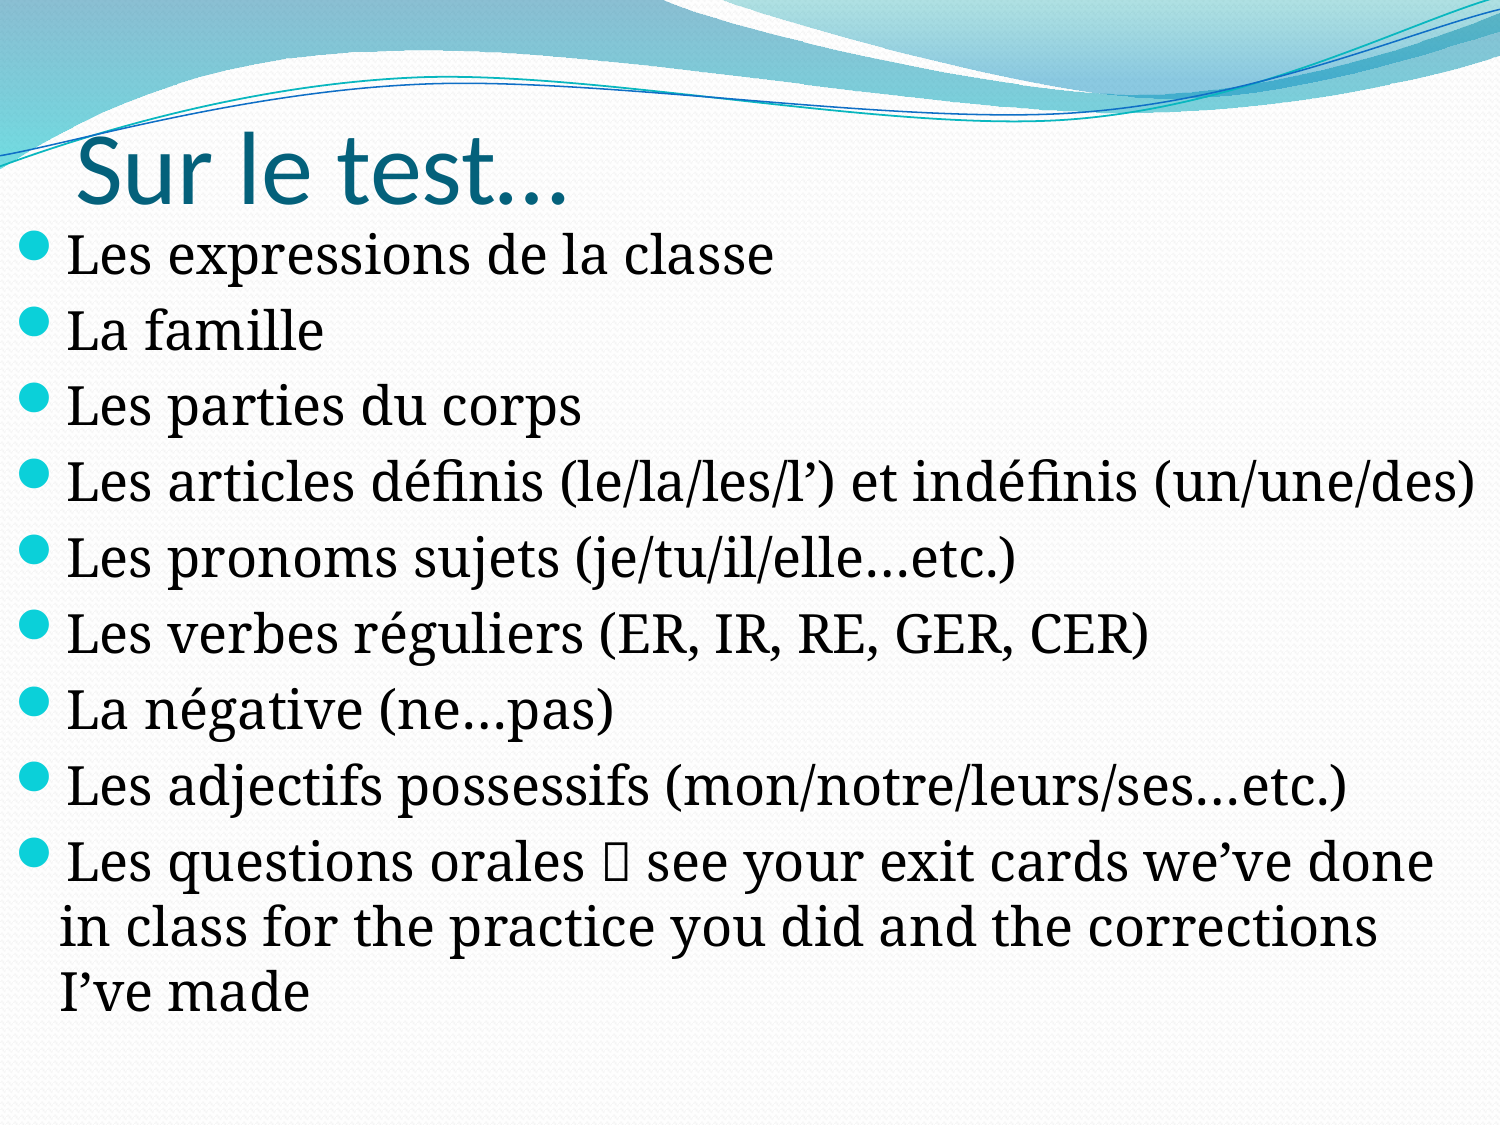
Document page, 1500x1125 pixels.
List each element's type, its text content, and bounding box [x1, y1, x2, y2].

list Les expressions de la classe La famille Les parties du corps Les articles définis (le/la/les/l’) et indéfinis (un/une/des) Les pronoms sujets (je/tu/il/elle…etc.) Les verbes réguliers (ER, IR, RE, GER, CER) La négative (ne…pas) Les adjectifs possessifs (mon/notre/leurs/ses…etc.) Les questions orales  see your exit cards we’ve done in class for the practice you did and the corrections I’ve made [0, 212, 1500, 1125]
title Sur le test… [75, 37, 1425, 212]
